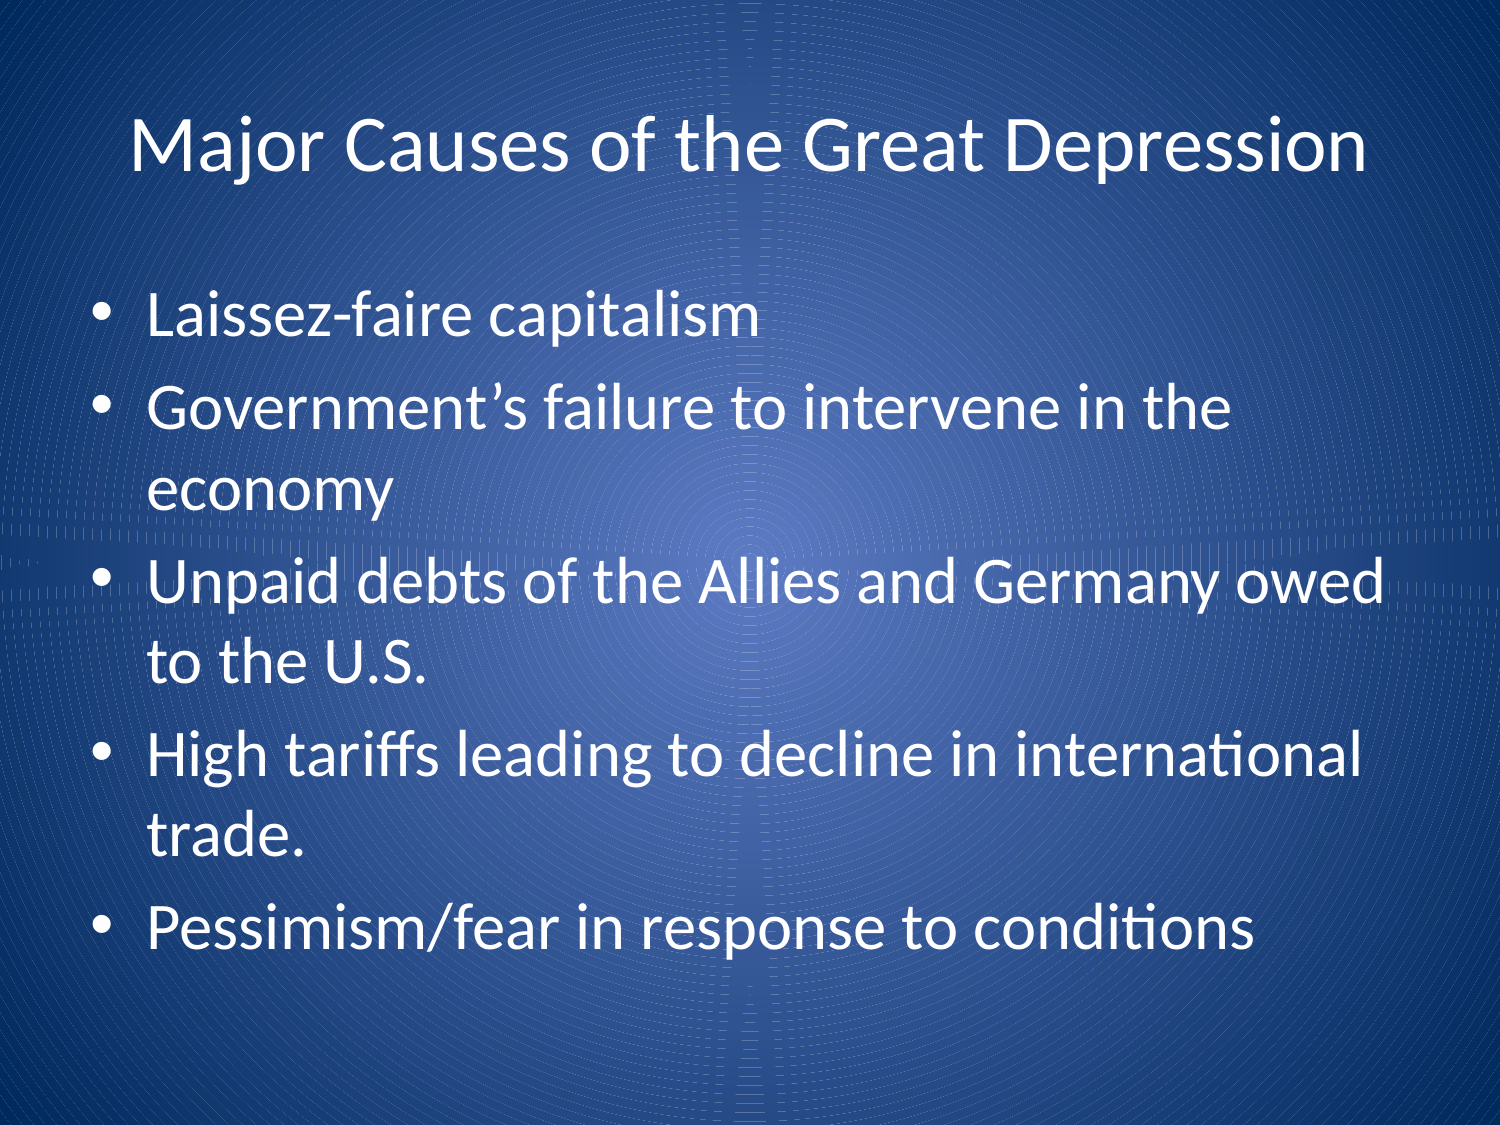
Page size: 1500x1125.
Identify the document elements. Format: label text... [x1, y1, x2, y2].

title Major Causes of the Great Depression [75, 45, 1425, 233]
list Laissez-faire capitalism Government’s failure to intervene in the economy Unpaid debts of the Allies and Germany owed to the U.S. High tariffs leading to decline in international trade. Pessimism/fear in response to conditions [75, 262, 1425, 1005]
